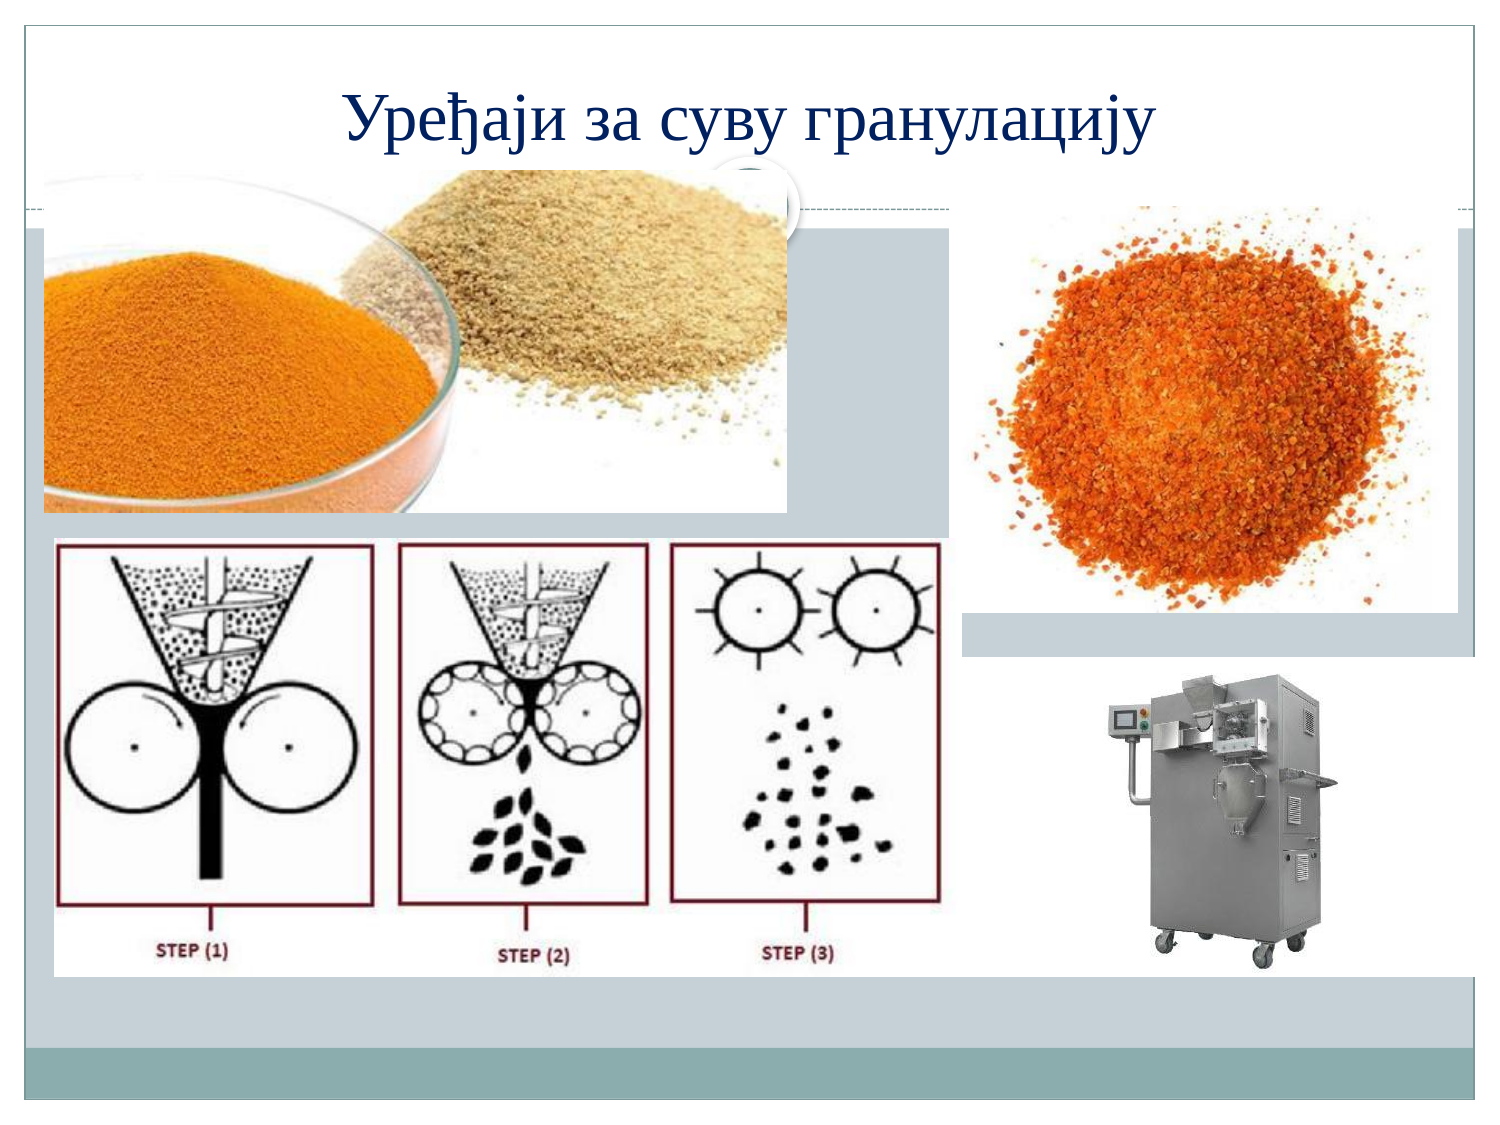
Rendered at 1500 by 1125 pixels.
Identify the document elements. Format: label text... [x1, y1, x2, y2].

title Уређаји за суву гранулацију [49, 37, 1450, 162]
picture [54, 206, 1495, 977]
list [43, 169, 787, 513]
